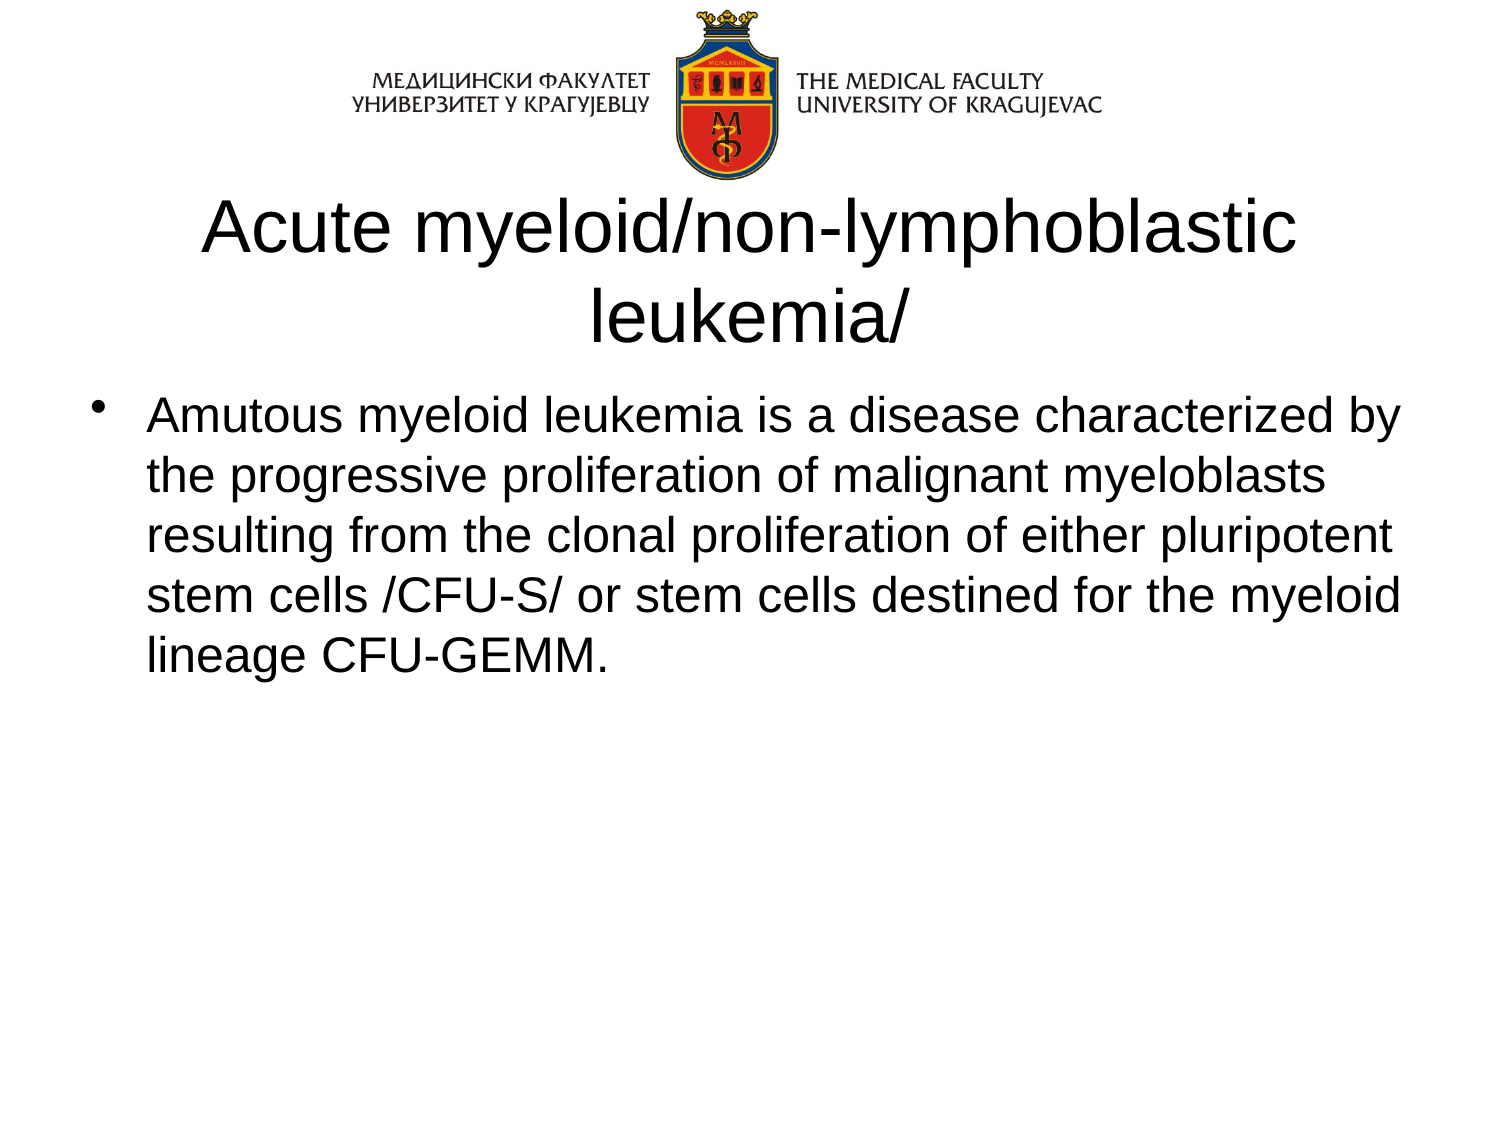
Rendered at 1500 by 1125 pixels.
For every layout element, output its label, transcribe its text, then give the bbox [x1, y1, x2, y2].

picture [328, 0, 1125, 173]
title Acute myeloid/non-lymphoblastic leukemia/ [74, 173, 1426, 362]
list Amutous myeloid leukemia is a disease characterized by the progressive proliferation of malignant myeloblasts resulting from the clonal proliferation of either pluripotent stem cells /CFU-S/ or stem cells destined for the myeloid lineage CFU-GEMM. [74, 374, 1426, 1118]
